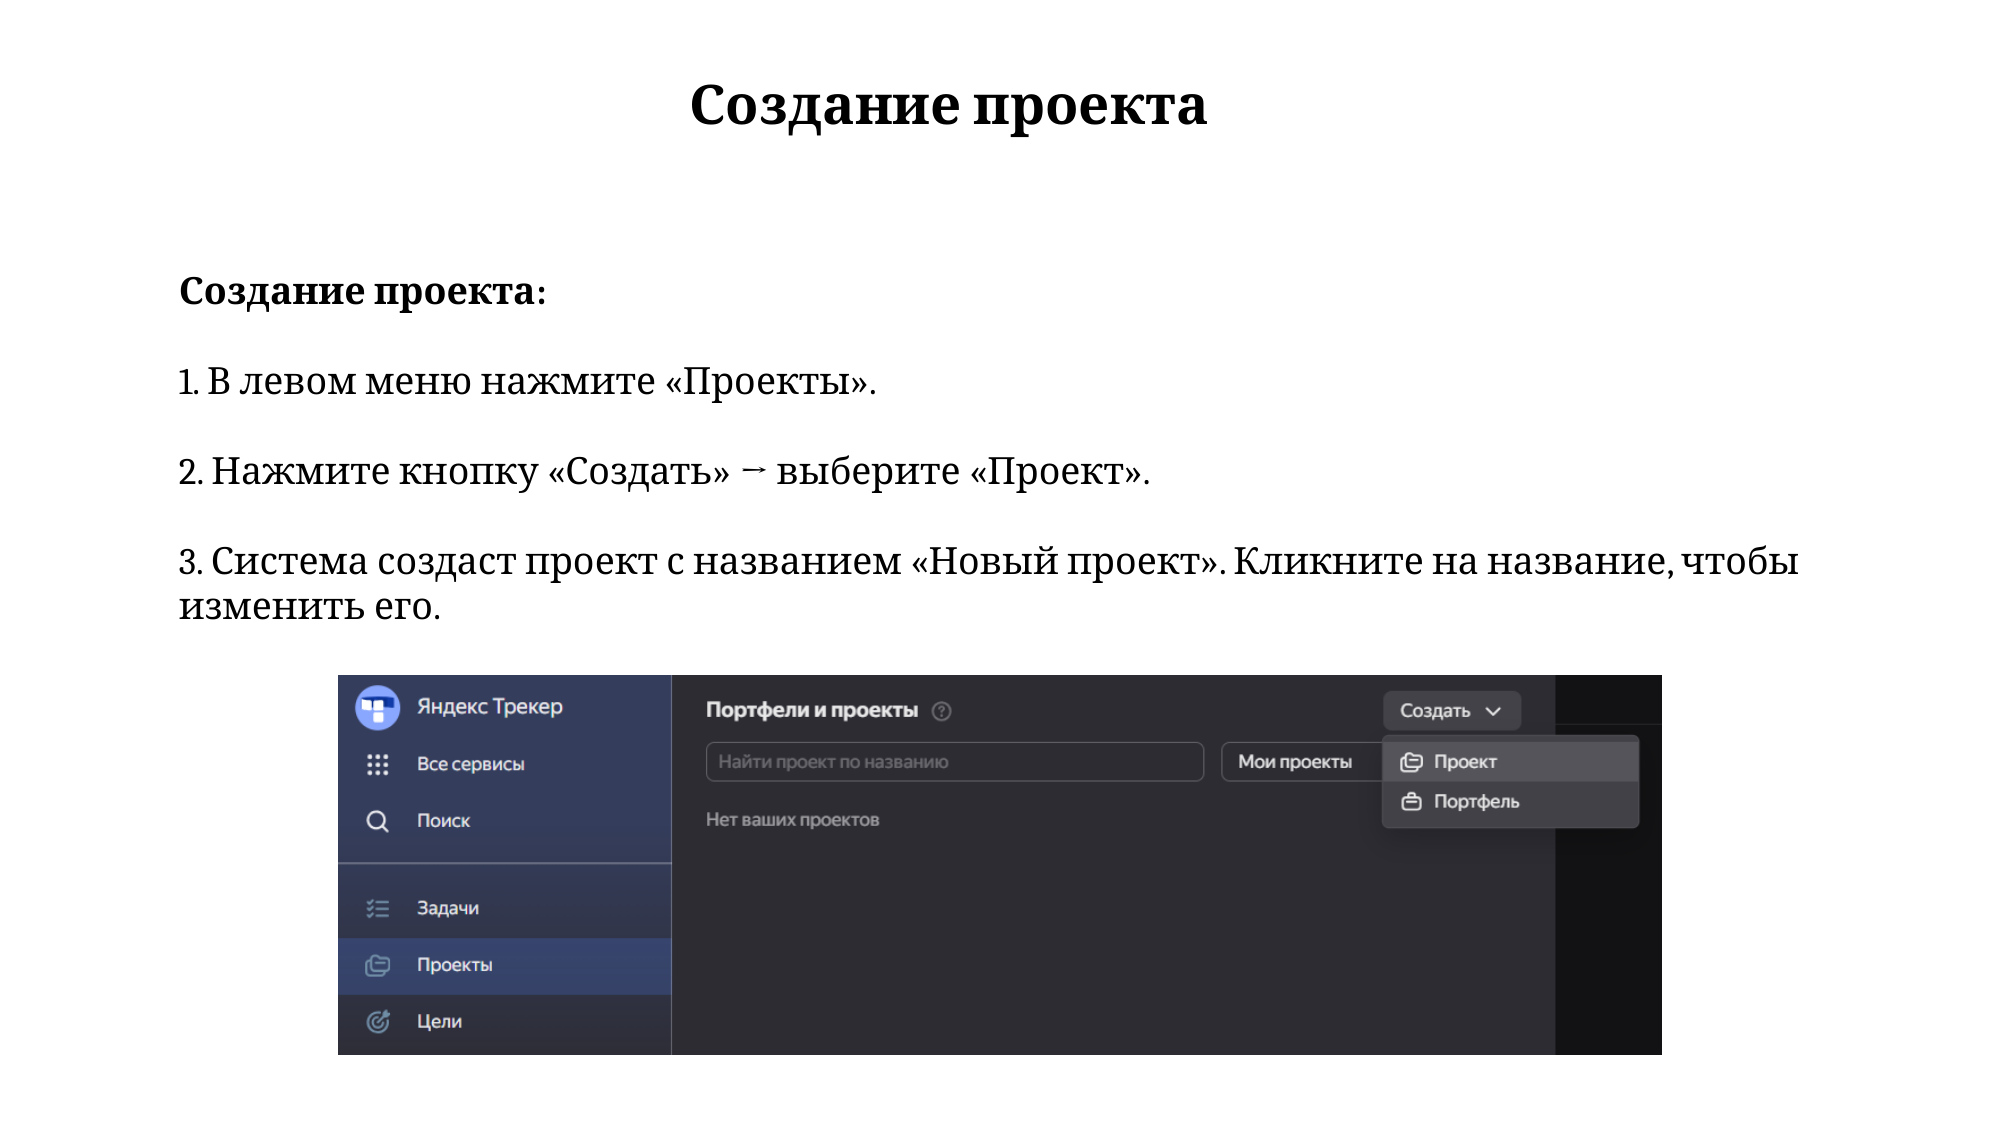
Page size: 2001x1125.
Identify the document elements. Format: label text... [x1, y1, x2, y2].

text_box Создание проекта: 1. В левом меню нажмите «Проекты». 2. Нажмите кнопку «Создать» → выберите «Проект». 3. Система создаст проект с названием «Новый проект». Кликните на название, чтобы изменить его. [164, 259, 1921, 635]
picture [337, 675, 1663, 1056]
title Создание проекта [674, 49, 1326, 164]
